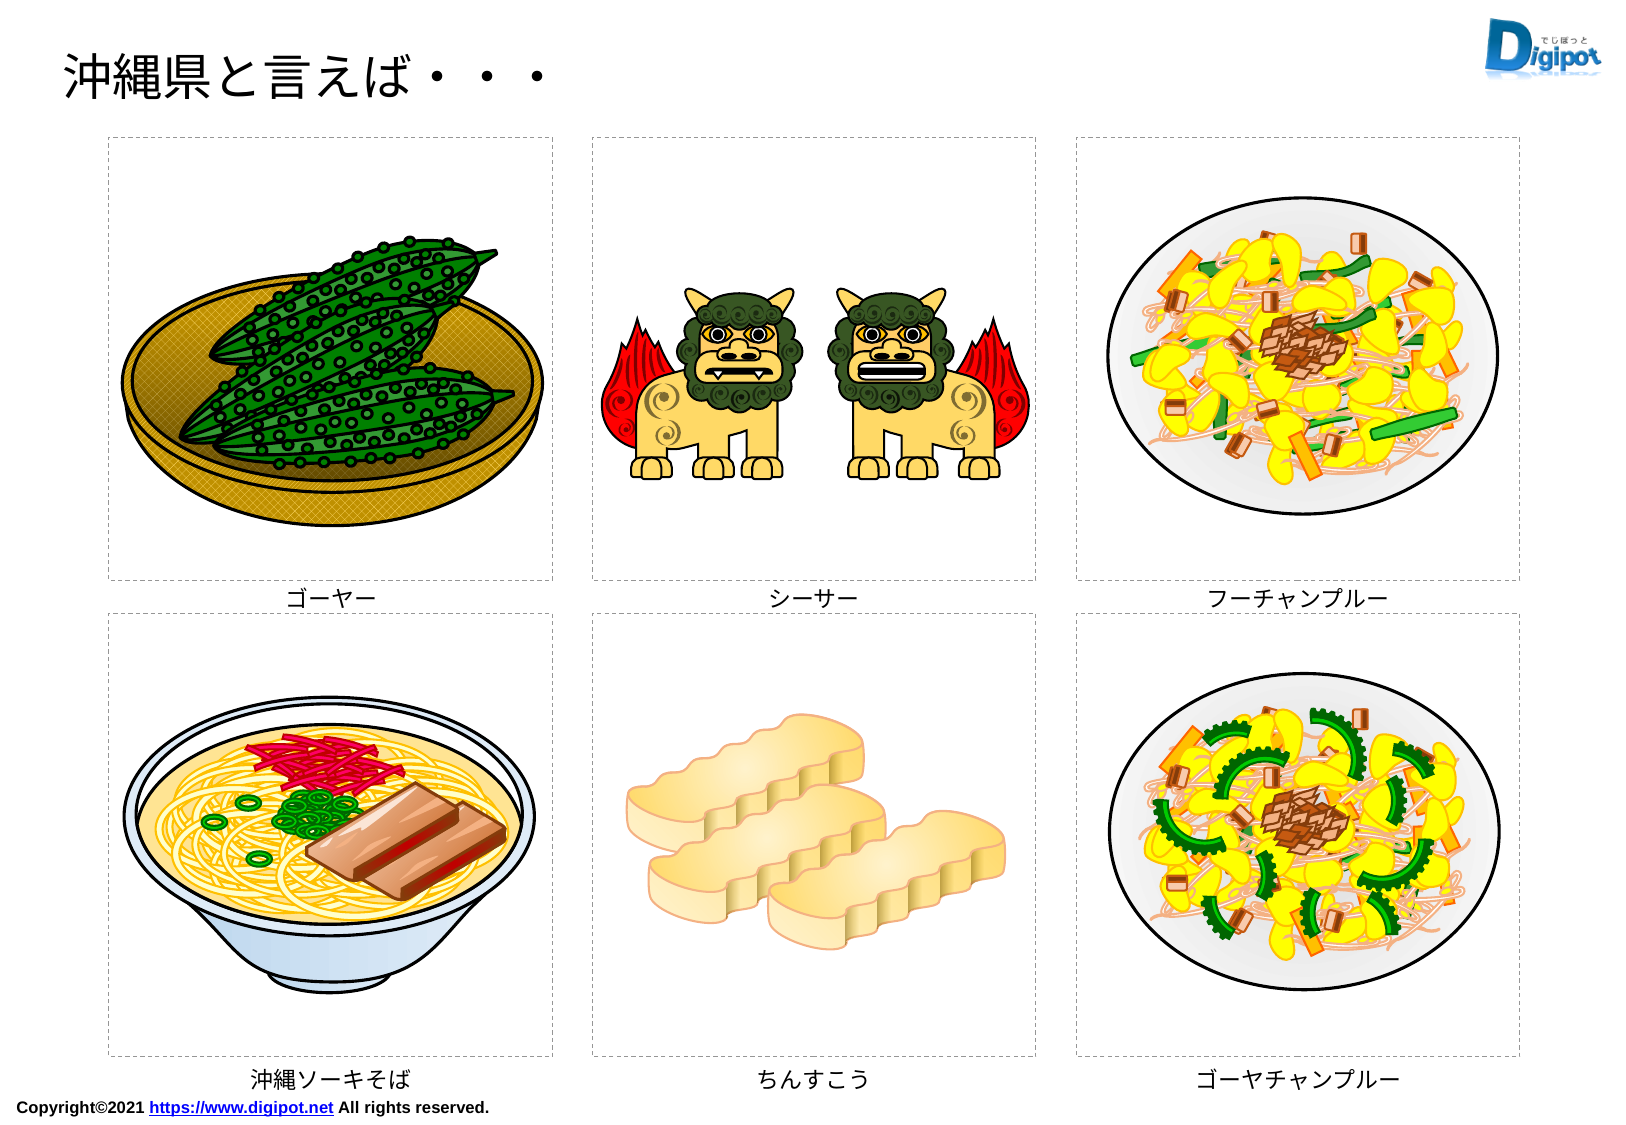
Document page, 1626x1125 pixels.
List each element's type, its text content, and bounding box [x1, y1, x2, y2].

text_box シーサー [587, 577, 1041, 620]
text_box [601, 284, 1030, 480]
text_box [121, 256, 543, 526]
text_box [1107, 197, 1498, 515]
text_box ちんすこう [587, 1058, 1041, 1101]
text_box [626, 714, 1006, 950]
text_box フーチャンプルー [1071, 577, 1525, 620]
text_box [1109, 673, 1500, 990]
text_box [123, 696, 535, 993]
picture [1485, 18, 1602, 82]
text_box ゴーヤー [104, 577, 558, 620]
text_box 沖縄ソーキそば [104, 1058, 558, 1101]
text_box 沖縄県と言えば・・・ [47, 38, 578, 113]
text_box ゴーヤチャンプルー [1071, 1058, 1525, 1101]
